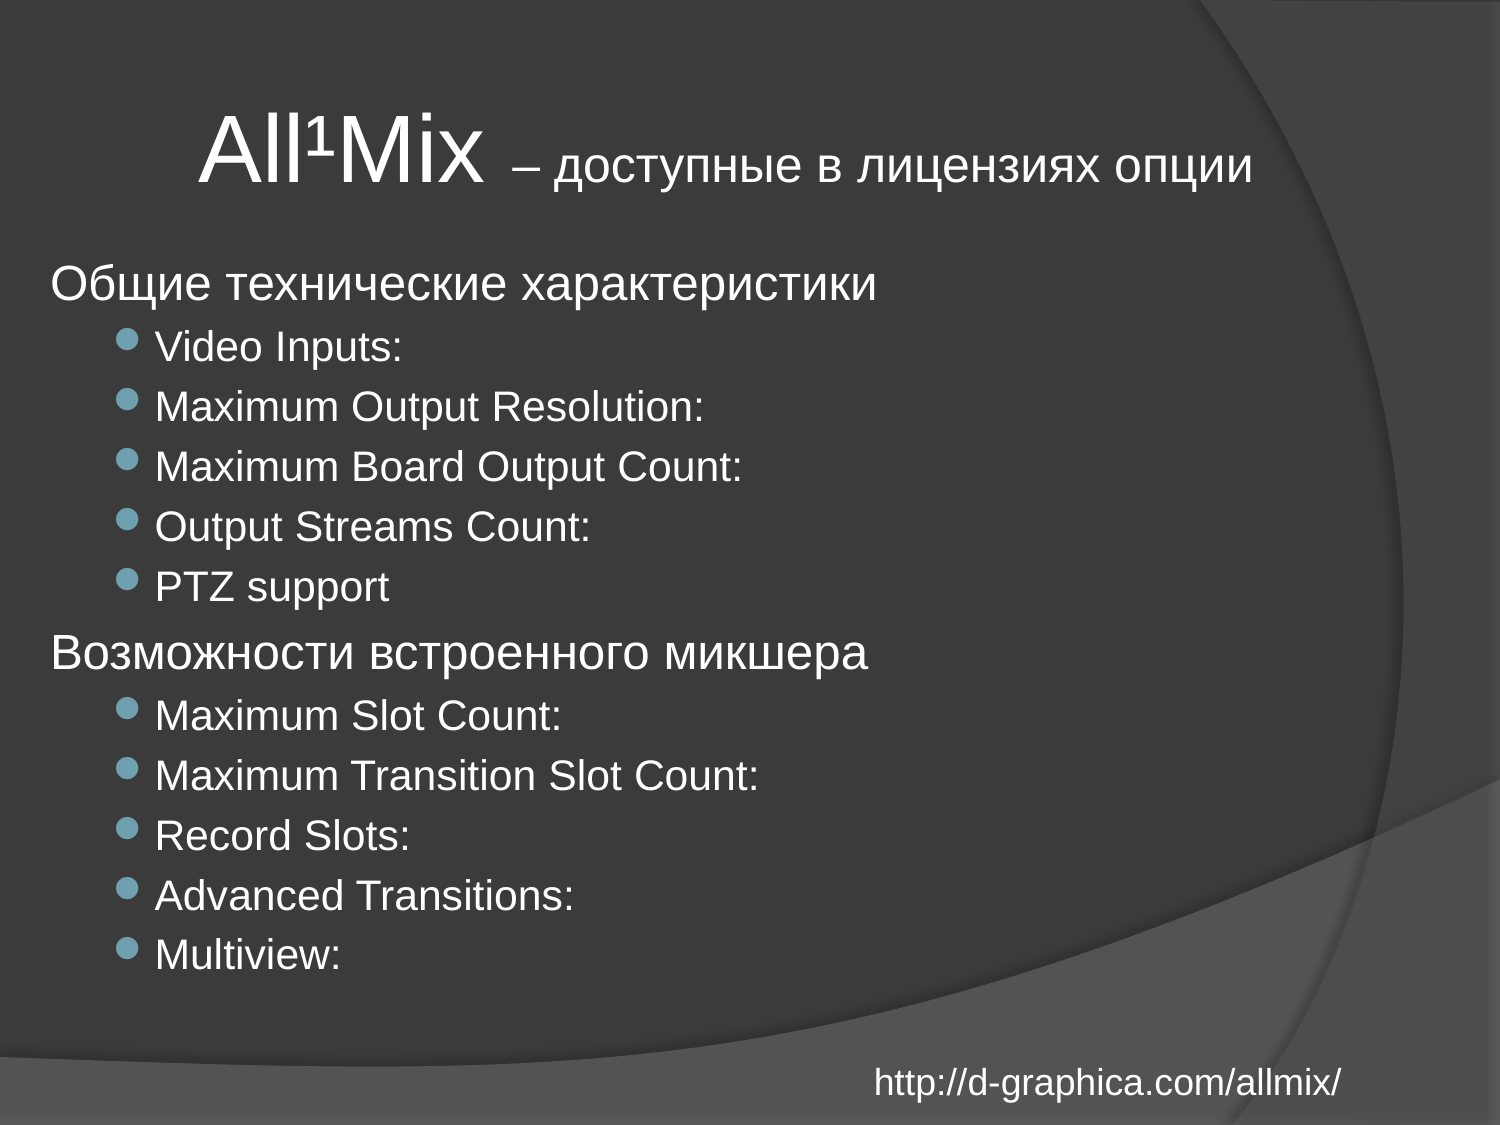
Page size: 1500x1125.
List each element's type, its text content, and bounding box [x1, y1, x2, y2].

text_box http://d-graphica.com/allmix/ [859, 1050, 1358, 1111]
list Общие технические характеристики Video Inputs: Maximum Output Resolution: Maximum Board Output Count: Output Streams Count: PTZ support Возможности встроенного микшера Maximum Slot Count: Maximum Transition Slot Count: Record Slots: Advanced Transitions: Multiview: [29, 243, 1360, 988]
title All¹Mix – доступные в лицензиях опции [64, 45, 1388, 244]
